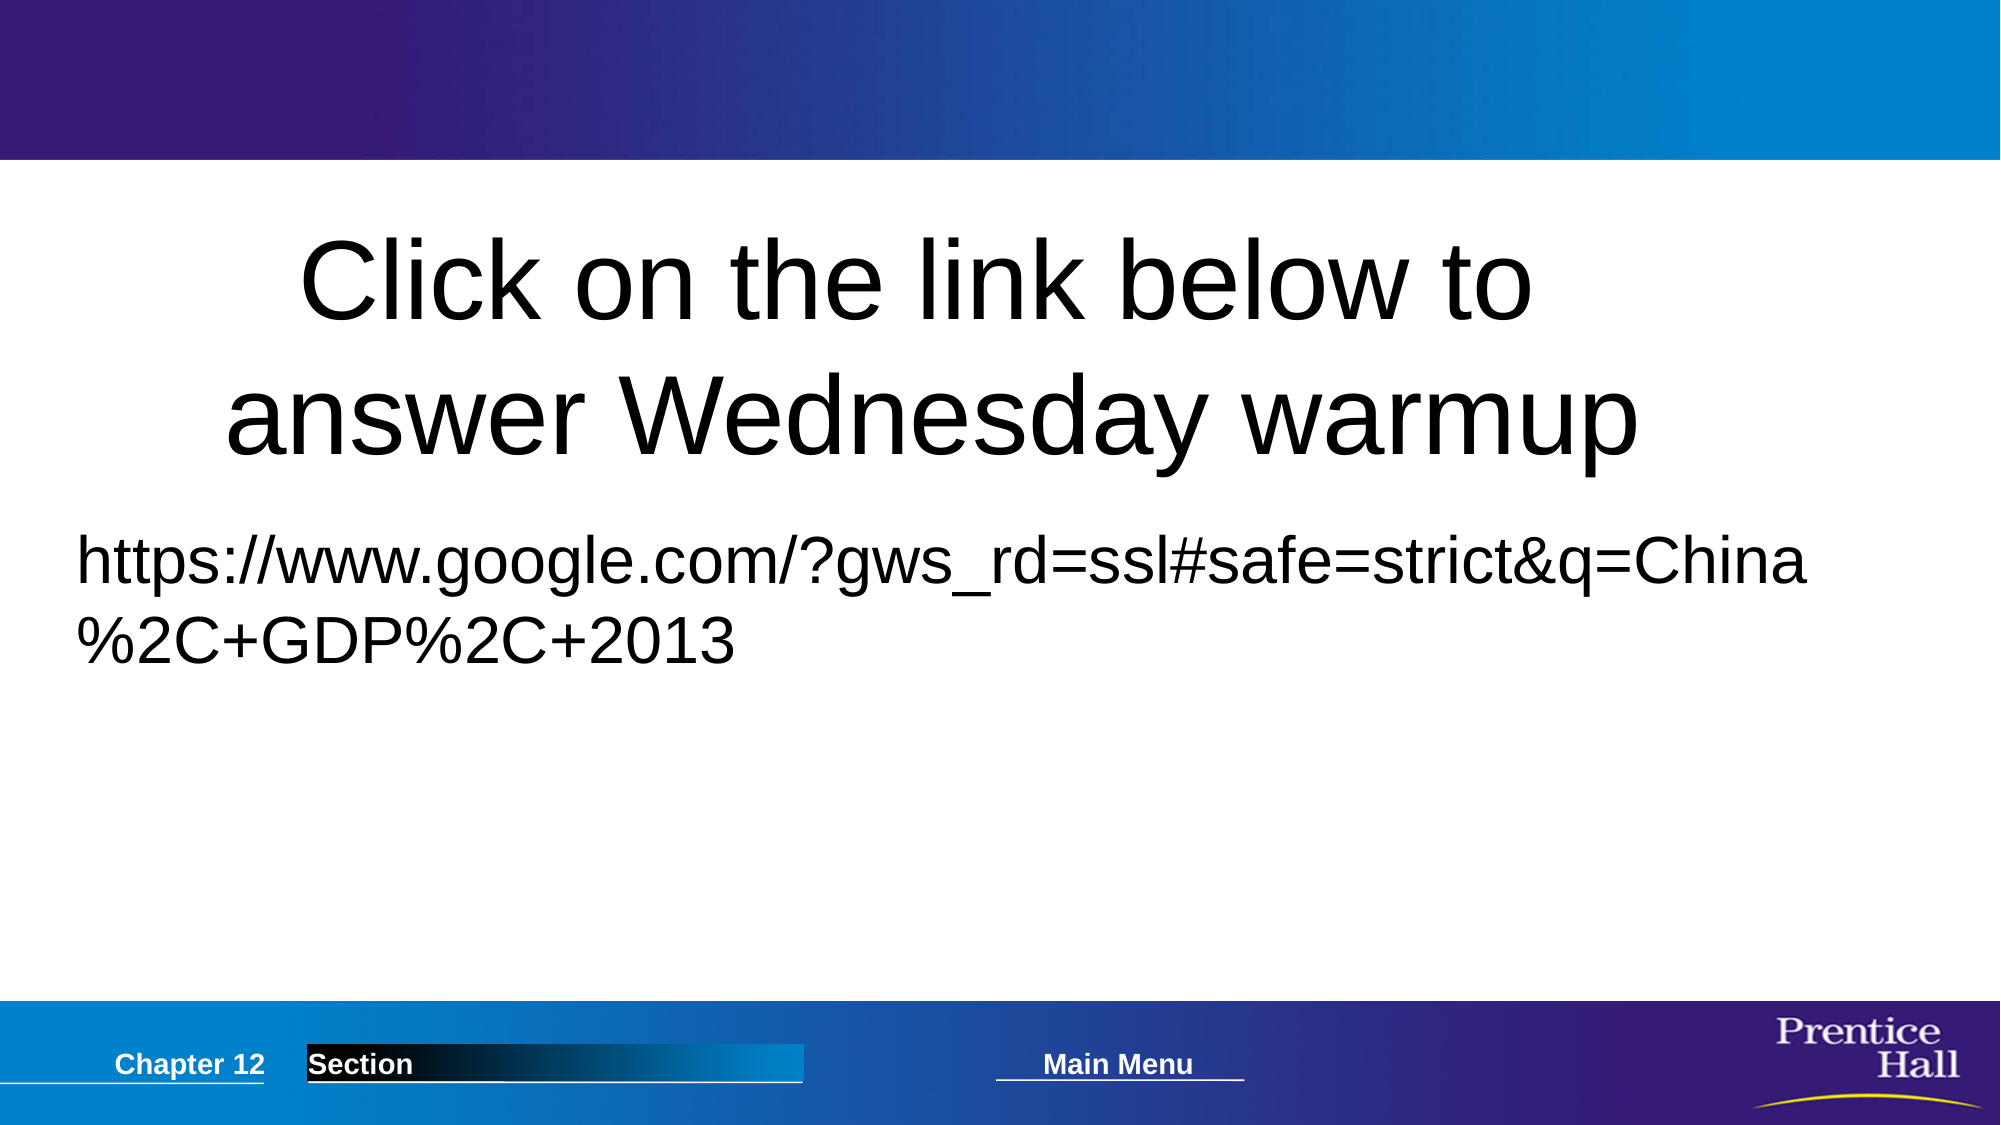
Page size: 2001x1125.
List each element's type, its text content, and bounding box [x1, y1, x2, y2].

text_box https://www.google.com/?gws_rd=ssl#safe=strict&q=China%2C+GDP%2C+2013 [62, 509, 1925, 685]
text_box Click on the link below to answer Wednesday warmup [209, 199, 1657, 485]
picture [0, 0, 2001, 160]
picture [307, 1044, 804, 1081]
